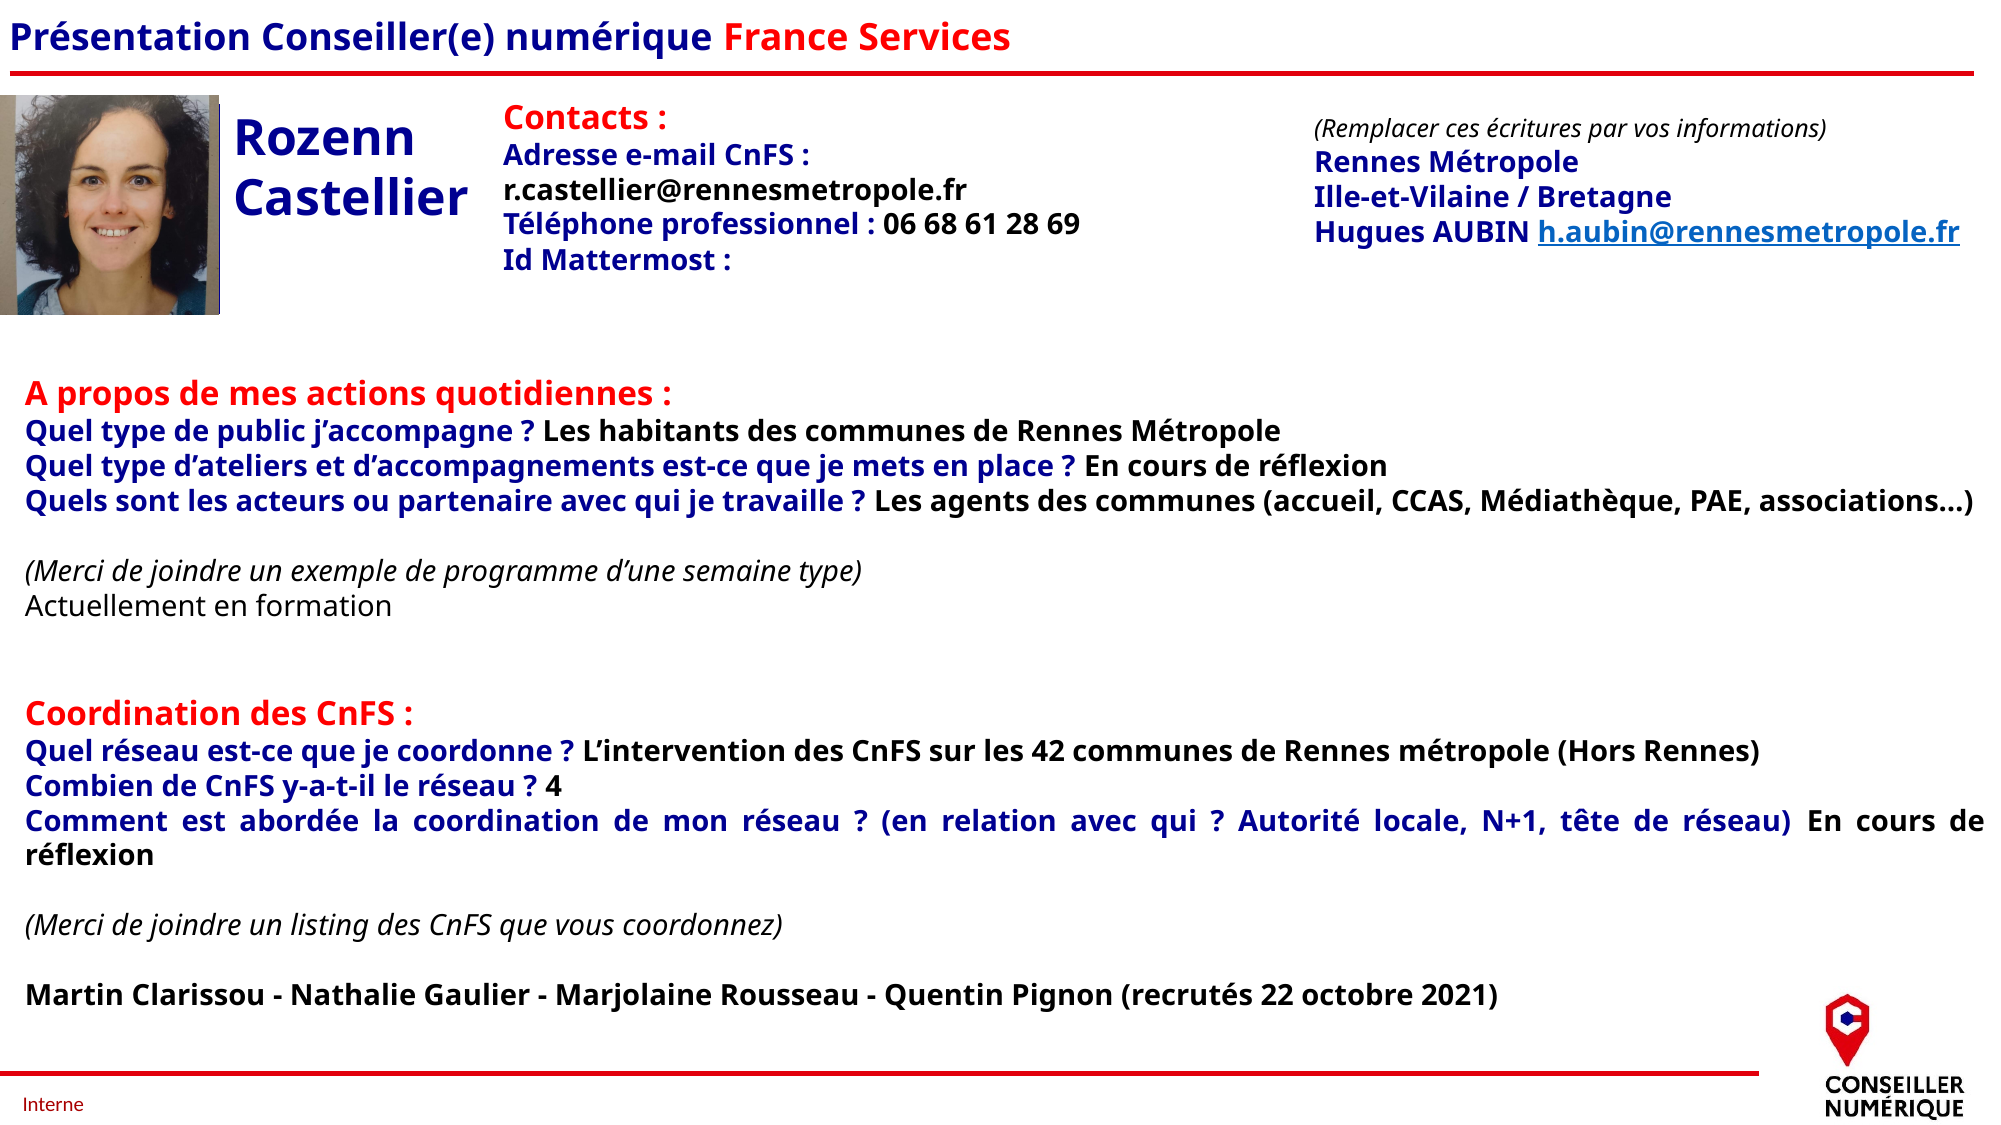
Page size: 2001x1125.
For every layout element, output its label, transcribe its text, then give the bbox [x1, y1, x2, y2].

text_box Rozenn Castellier [219, 97, 488, 233]
text_box A propos de mes actions quotidiennes : Quel type de public j’accompagne ? Les habitants des communes de Rennes Métropole Quel type d’ateliers et d’accompagnements est-ce que je mets en place ? En cours de réflexion Quels sont les acteurs ou partenaire avec qui je travaille ? Les agents des communes (accueil, CCAS, Médiathèque, PAE, associations…) (Merci de joindre un exemple de programme d’une semaine type) Actuellement en formation Coordination des CnFS : Quel réseau est-ce que je coordonne ? L’intervention des CnFS sur les 42 communes de Rennes métropole (Hors Rennes) Combien de CnFS y-a-t-il le réseau ? 4 Comment est abordée la coordination de mon réseau ? (en relation avec qui ? Autorité locale, N+1, tête de réseau) En cours de réflexion (Merci de joindre un listing des CnFS que vous coordonnez) Martin Clarissou - Nathalie Gaulier - Marjolaine Rousseau - Quentin Pignon (recrutés 22 octobre 2021) [9, 364, 2000, 1052]
text_box Présentation Conseiller(e) numérique France Services [0, 5, 1027, 65]
picture [0, 95, 219, 315]
picture [1788, 986, 2000, 1125]
text_box Contacts : Adresse e-mail CnFS : r.castellier@rennesmetropole.fr Téléphone professionnel : 06 68 61 28 69 Id Mattermost : [488, 88, 1132, 284]
text_box (Remplacer ces écritures par vos informations) Rennes Métropole Ille-et-Vilaine / Bretagne Hugues AUBIN h.aubin@rennesmetropole.fr [1299, 105, 1985, 300]
